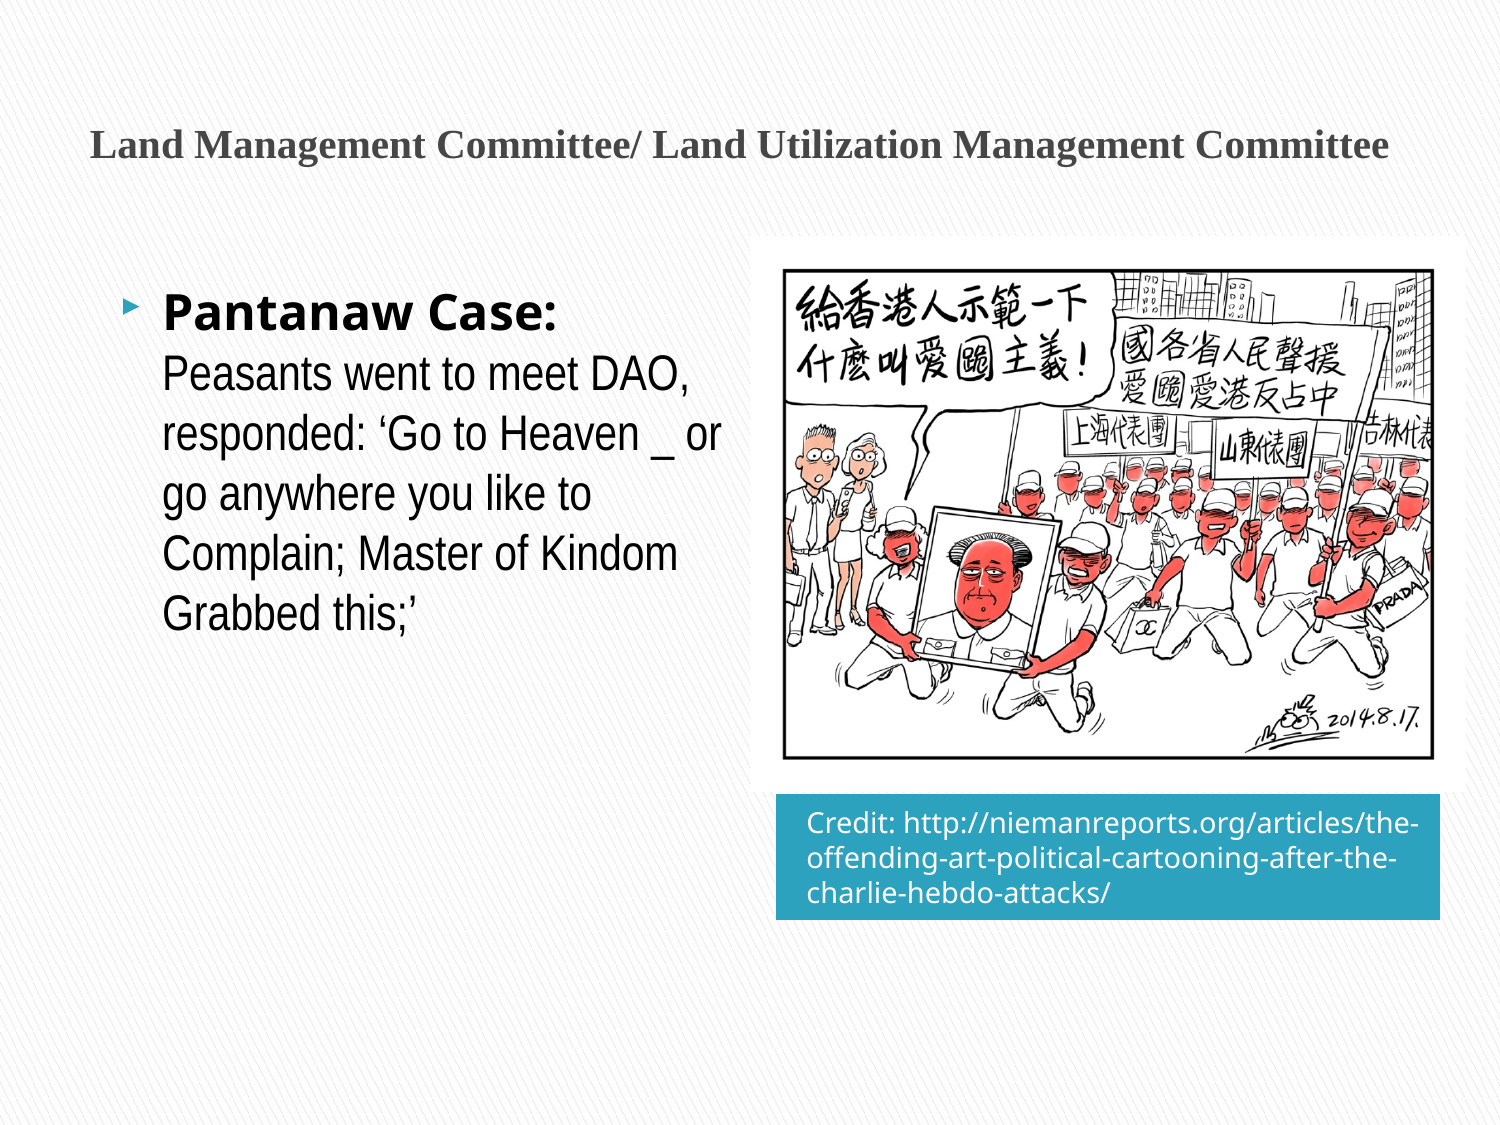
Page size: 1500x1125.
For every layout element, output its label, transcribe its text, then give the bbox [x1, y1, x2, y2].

list Pantanaw Case: Peasants went to meet DAO, responded: ‘Go to Heaven _ or go anywhere you like to Complain; Master of Kindom Grabbed this;’ [87, 273, 750, 920]
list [749, 236, 1466, 792]
list Credit: http://niemanreports.org/articles/the-offending-art-political-cartooning-after-the-charlie-hebdo-attacks/ [776, 804, 1440, 920]
title Land Management Committee/ Land Utilization Management Committee [75, 44, 1425, 233]
